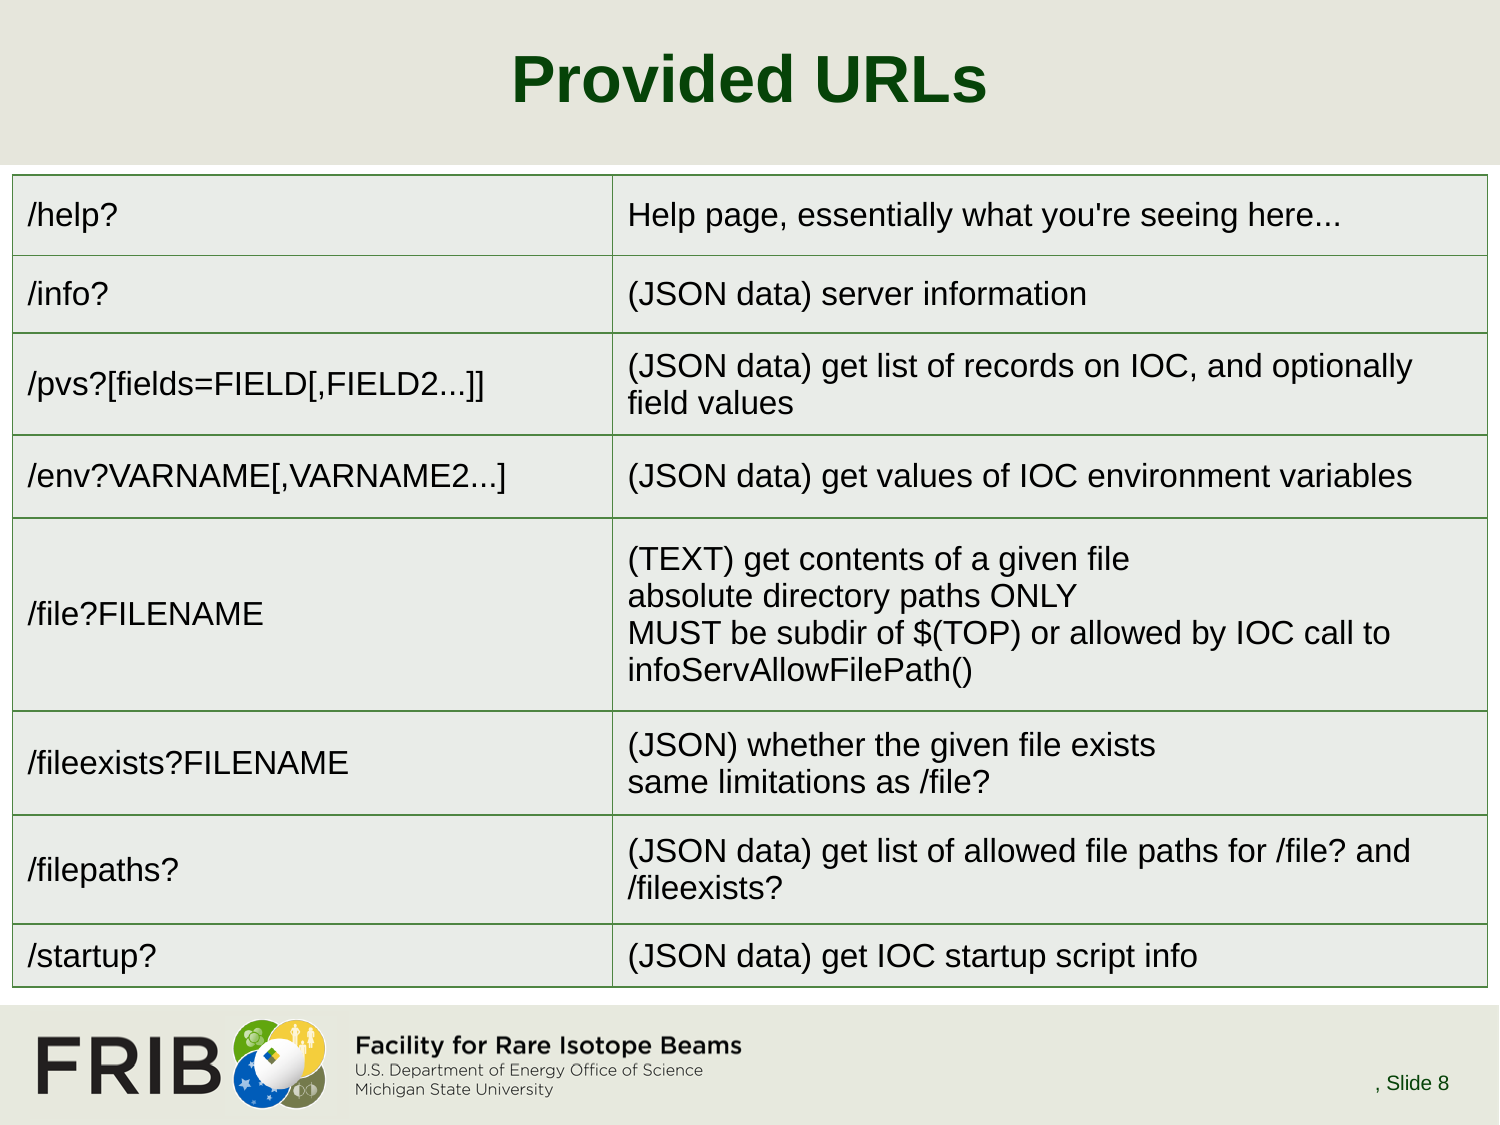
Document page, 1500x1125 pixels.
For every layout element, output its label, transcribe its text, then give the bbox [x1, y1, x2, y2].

table_header Help page, essentially what you're seeing here... [613, 176, 1487, 255]
table_cell /startup? [13, 925, 612, 986]
table_cell /pvs?[fields=FIELD[,FIELD2...]] [13, 334, 612, 434]
table_cell /filepaths? [13, 816, 612, 923]
table_cell (TEXT) get contents of a given file absolute directory paths ONLY MUST be subdir of $(TOP) or allowed by IOC call to infoServAllowFilePath() [613, 519, 1487, 710]
table_cell /env?VARNAME[,VARNAME2...] [13, 436, 612, 517]
table_cell (JSON data) get list of records on IOC, and optionally field values [613, 334, 1487, 434]
table_header /help? [13, 176, 612, 255]
table_cell /fileexists?FILENAME [13, 712, 612, 814]
table_cell (JSON) whether the given file exists same limitations as /file? [613, 712, 1487, 814]
table_cell (JSON data) get IOC startup script info [613, 925, 1487, 986]
footer J. Priller, May 2015 EPICS Collaboration Meeting - infoServ [679, 1042, 1374, 1103]
table_cell (JSON data) server information [613, 256, 1487, 332]
slide_number , Slide 8 [1374, 1042, 1500, 1103]
picture [0, 1005, 1499, 1125]
title Provided URLs [0, 0, 1500, 163]
table_cell /info? [13, 256, 612, 332]
table_cell (JSON data) get values of IOC environment variables [613, 436, 1487, 517]
table_cell /file?FILENAME [13, 519, 612, 710]
table_cell (JSON data) get list of allowed file paths for /file? and /fileexists? [613, 816, 1487, 923]
